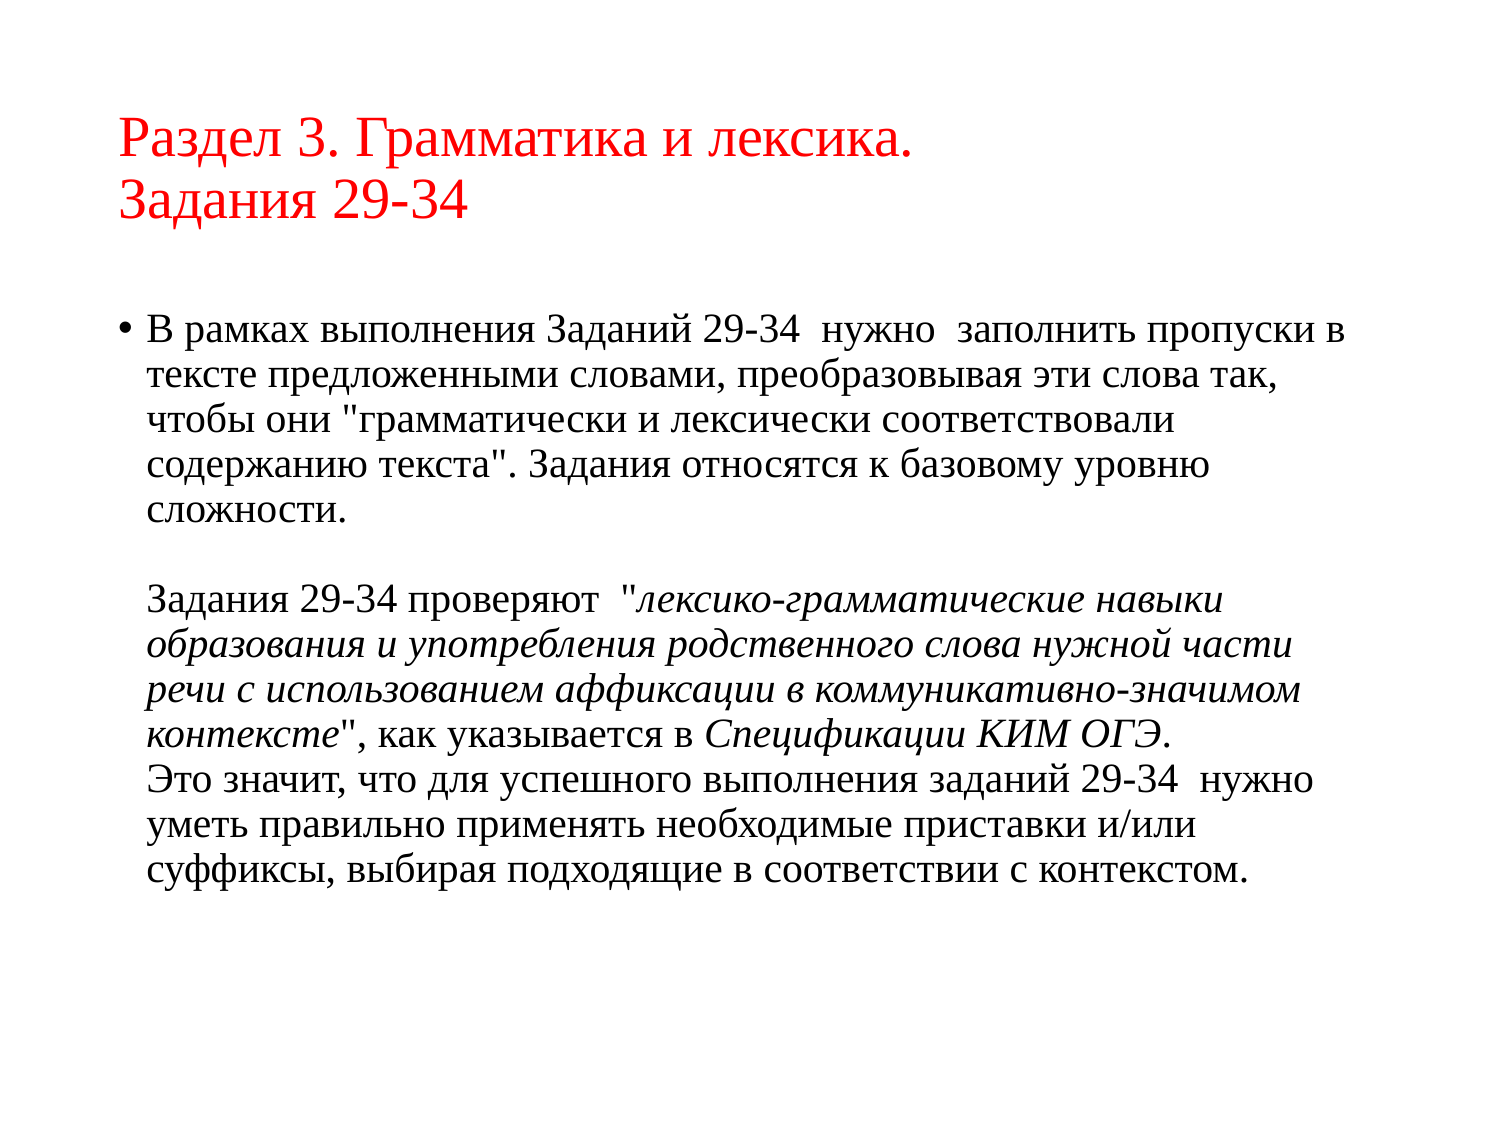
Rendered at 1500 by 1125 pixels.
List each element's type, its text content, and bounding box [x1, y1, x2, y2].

list В рамках выполнения Заданий 29-34 нужно заполнить пропуски в тексте предложенными словами, преобразовывая эти слова так, чтобы они "грамматически и лексически соответствовали содержанию текста". Задания относятся к базовому уровню сложности. Задания 29-34 проверяют "лексико-грамматические навыки образования и употребления родственного слова нужной части речи с использованием аффиксации в коммуникативно-значимом контексте", как указывается в Спецификации КИМ ОГЭ. Это значит, что для успешного выполнения заданий 29-34 нужно уметь правильно применять необходимые приставки и/или суффиксы, выбирая подходящие в соответствии с контекстом. [103, 299, 1397, 1014]
title Раздел 3. Грамматика и лексика. Задания 29-34 [103, 59, 1397, 278]
